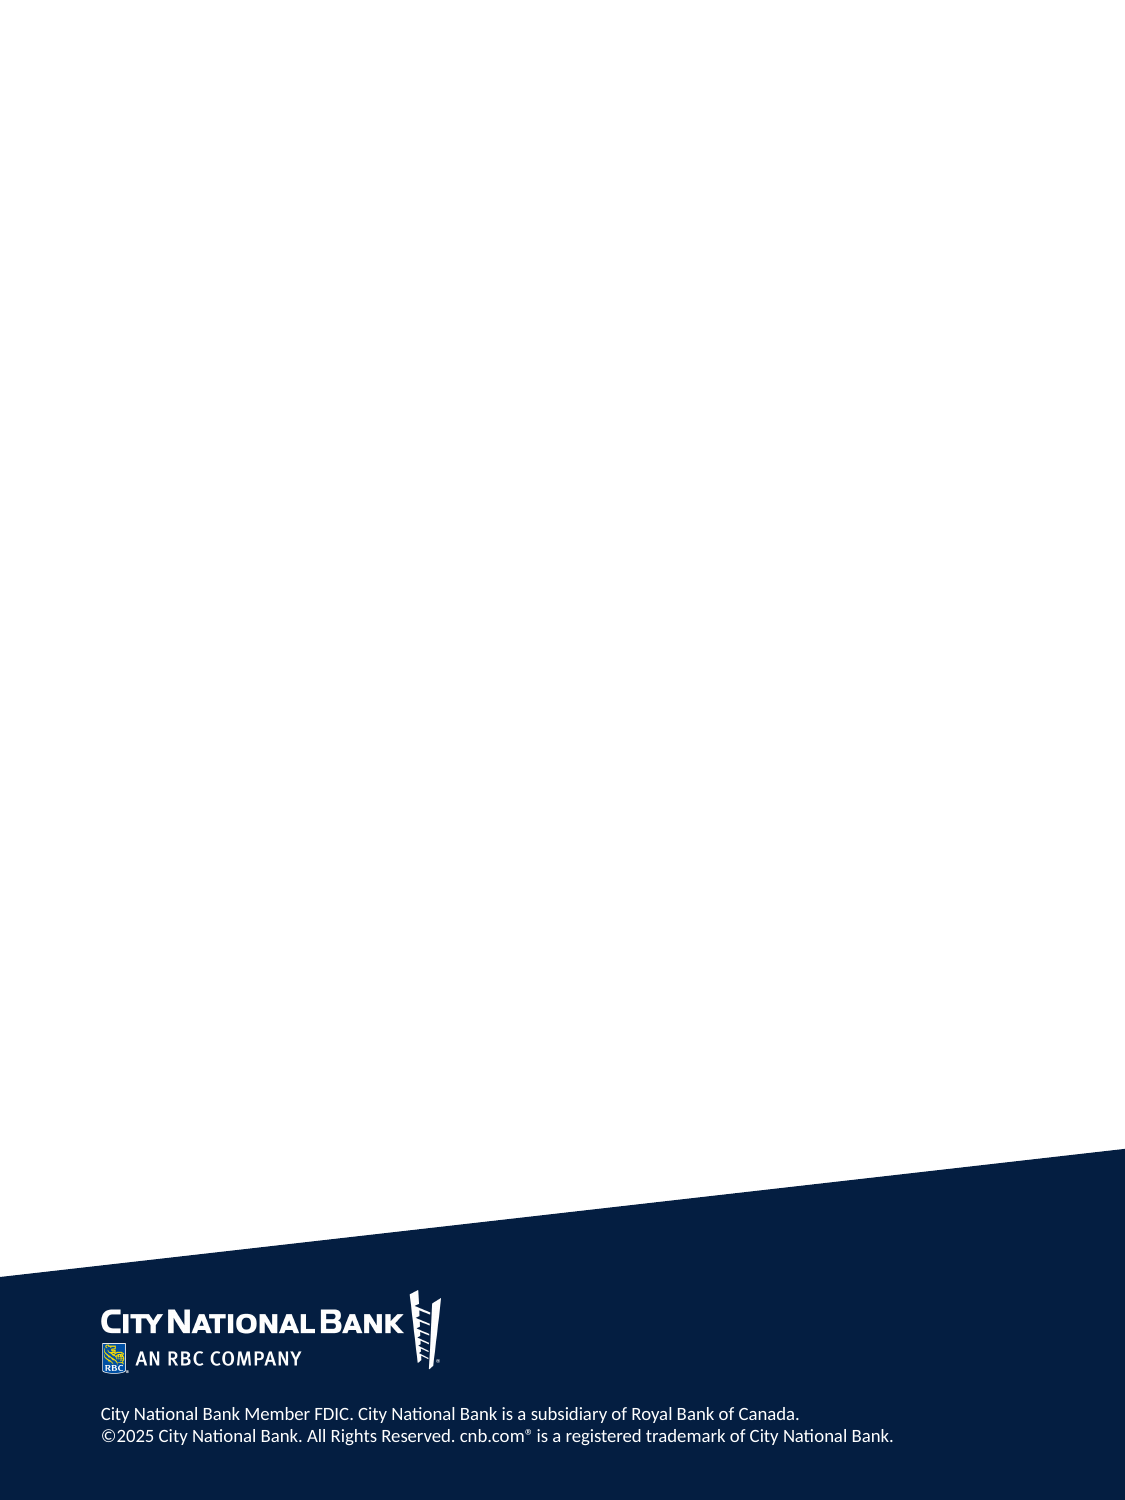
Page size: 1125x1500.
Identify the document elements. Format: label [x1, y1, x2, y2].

picture [101, 1290, 441, 1374]
